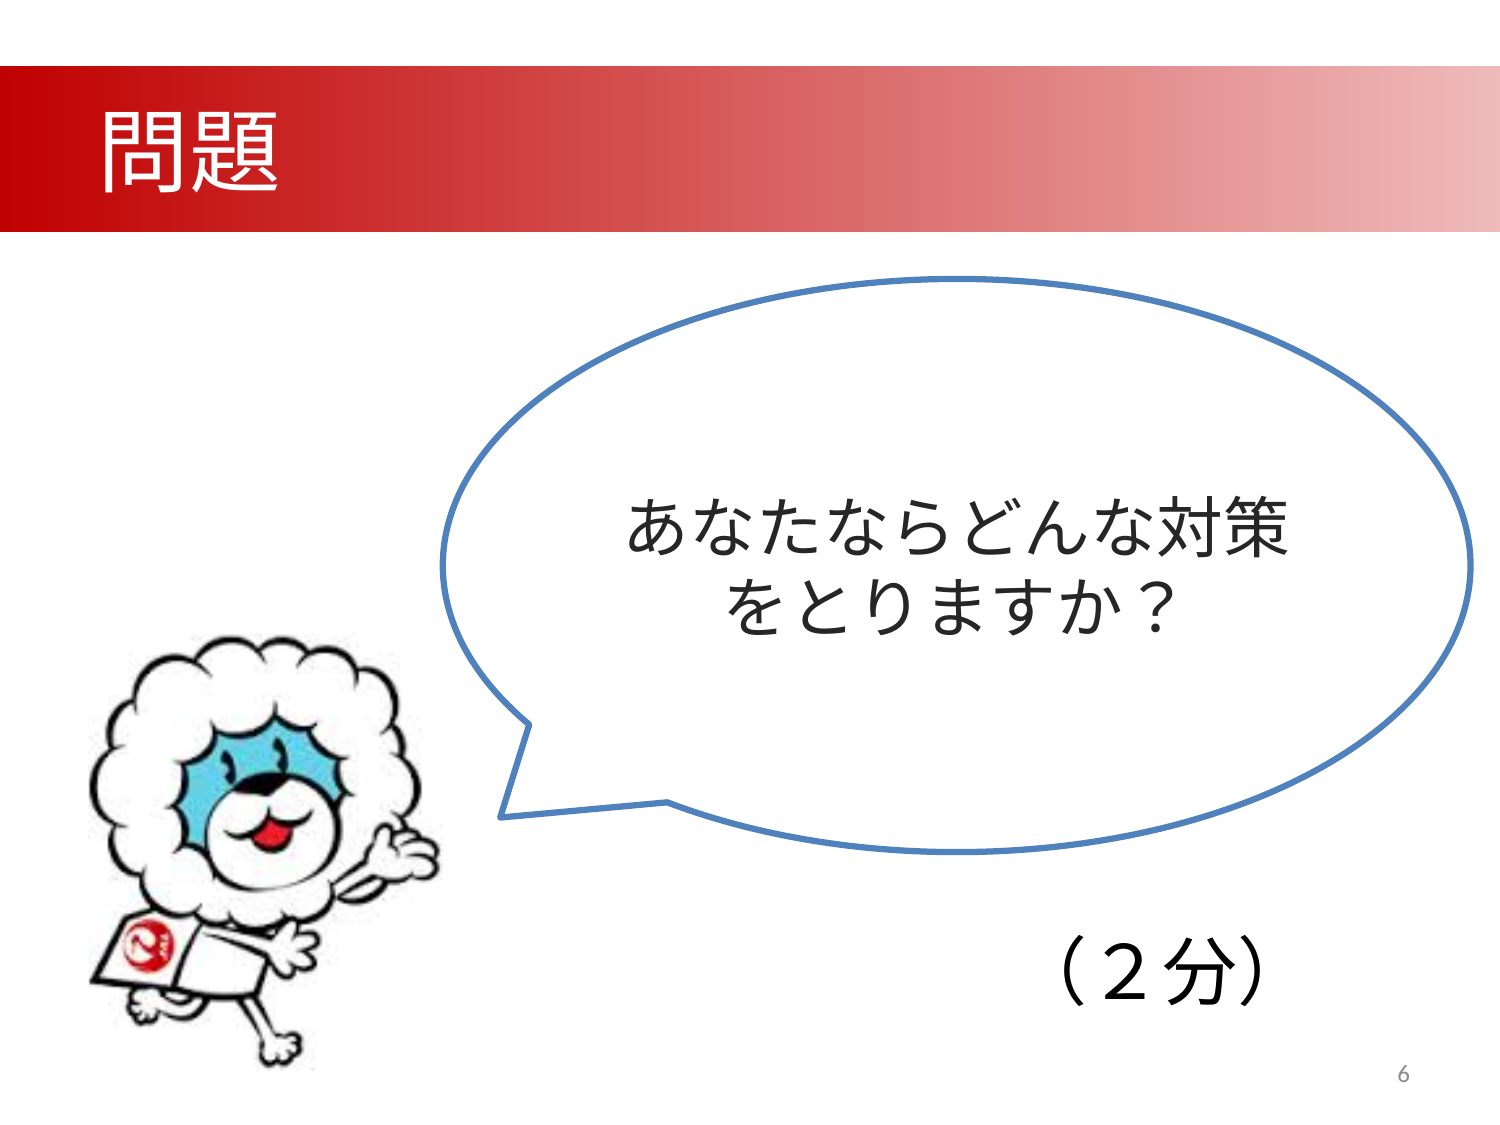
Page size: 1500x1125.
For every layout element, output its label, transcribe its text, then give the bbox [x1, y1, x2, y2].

slide_number 6 [1074, 1042, 1425, 1103]
text_box あなたならどんな対策をとりますか？ [440, 276, 1473, 855]
text_box （２分） [997, 916, 1327, 1022]
text_box 問題 [0, 64, 1500, 234]
picture [88, 633, 444, 1072]
